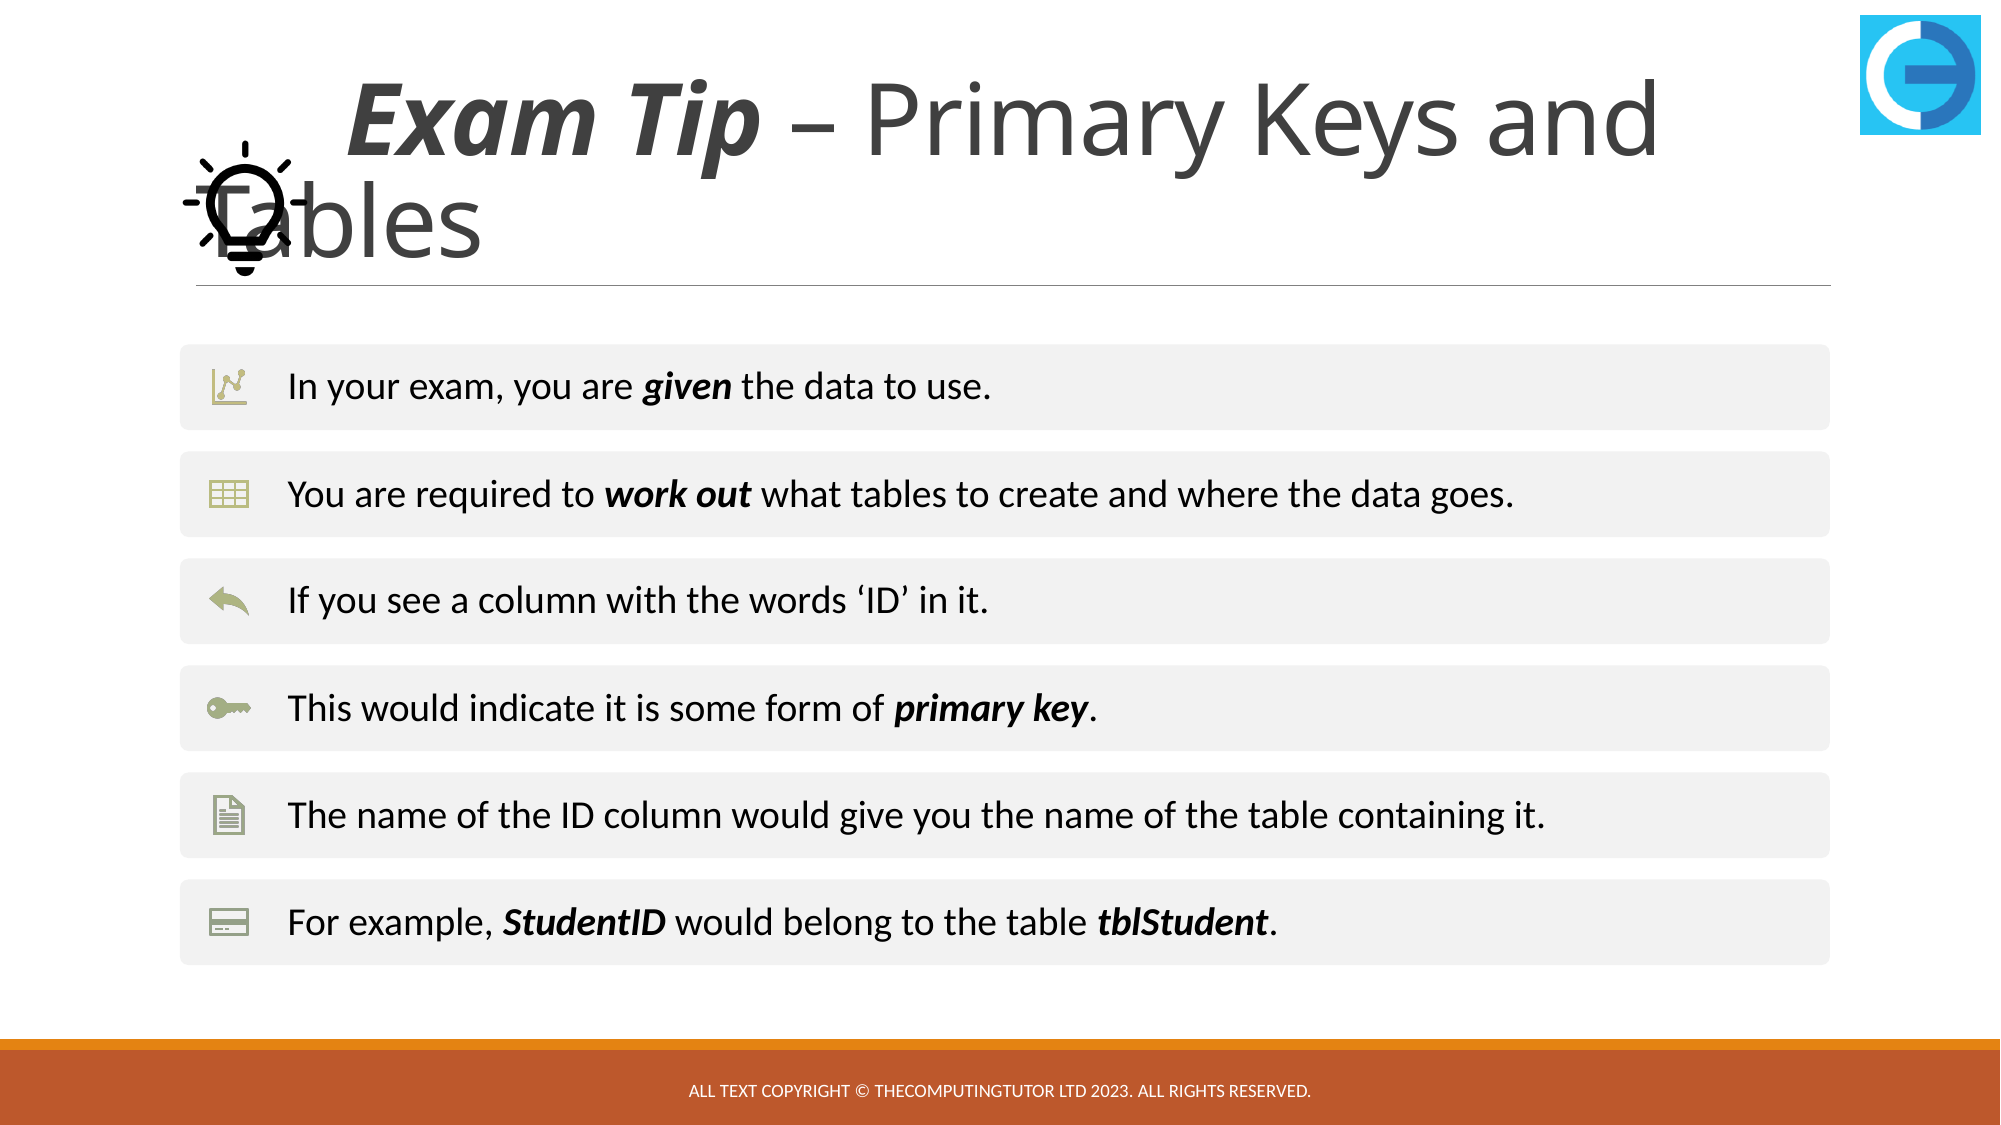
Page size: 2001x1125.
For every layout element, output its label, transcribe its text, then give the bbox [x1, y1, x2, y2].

footer All text copyright © TheComputingTutor Ltd 2023. All rights Reserved. [604, 1059, 1396, 1120]
title Exam Tip – Primary Keys and Tables [180, 47, 1830, 285]
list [179, 343, 1831, 966]
picture [169, 134, 321, 286]
picture [1860, 15, 1981, 135]
